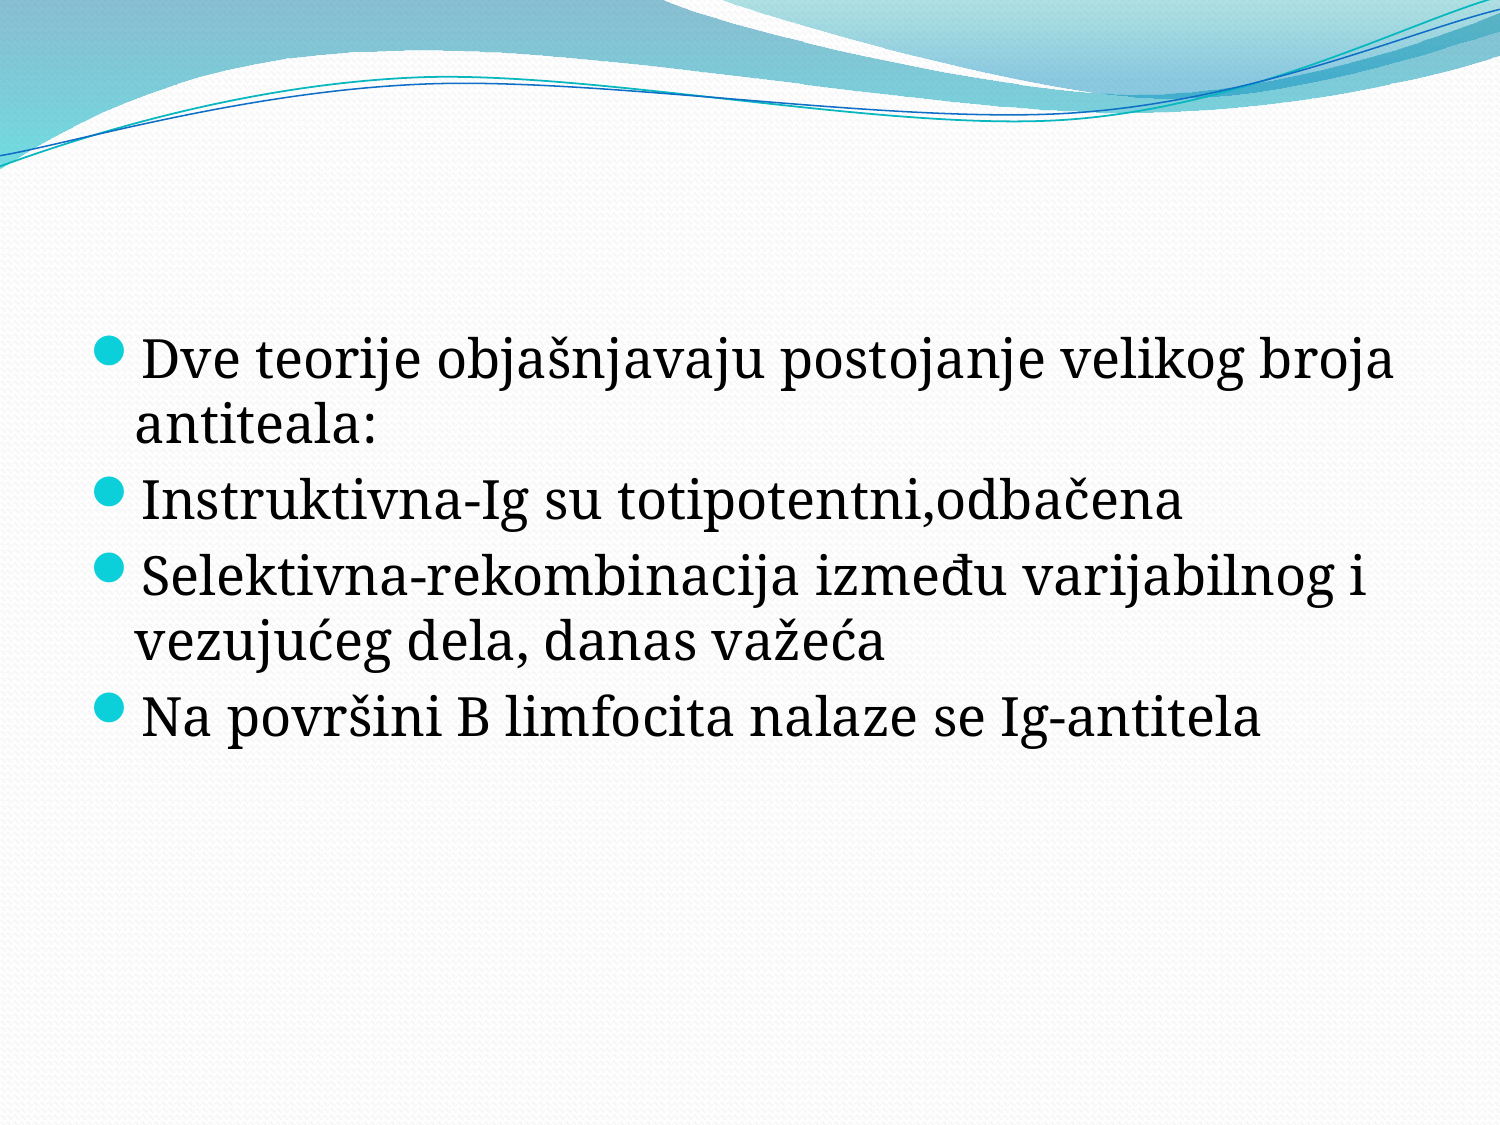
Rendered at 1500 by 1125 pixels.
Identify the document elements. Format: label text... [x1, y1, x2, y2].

list Dve teorije objašnjavaju postojanje velikog broja antiteala: Instruktivna-Ig su totipotentni,odbačena Selektivna-rekombinacija između varijabilnog i vezujućeg dela, danas važeća Na površini B limfocita nalaze se Ig-antitela [75, 317, 1425, 1038]
